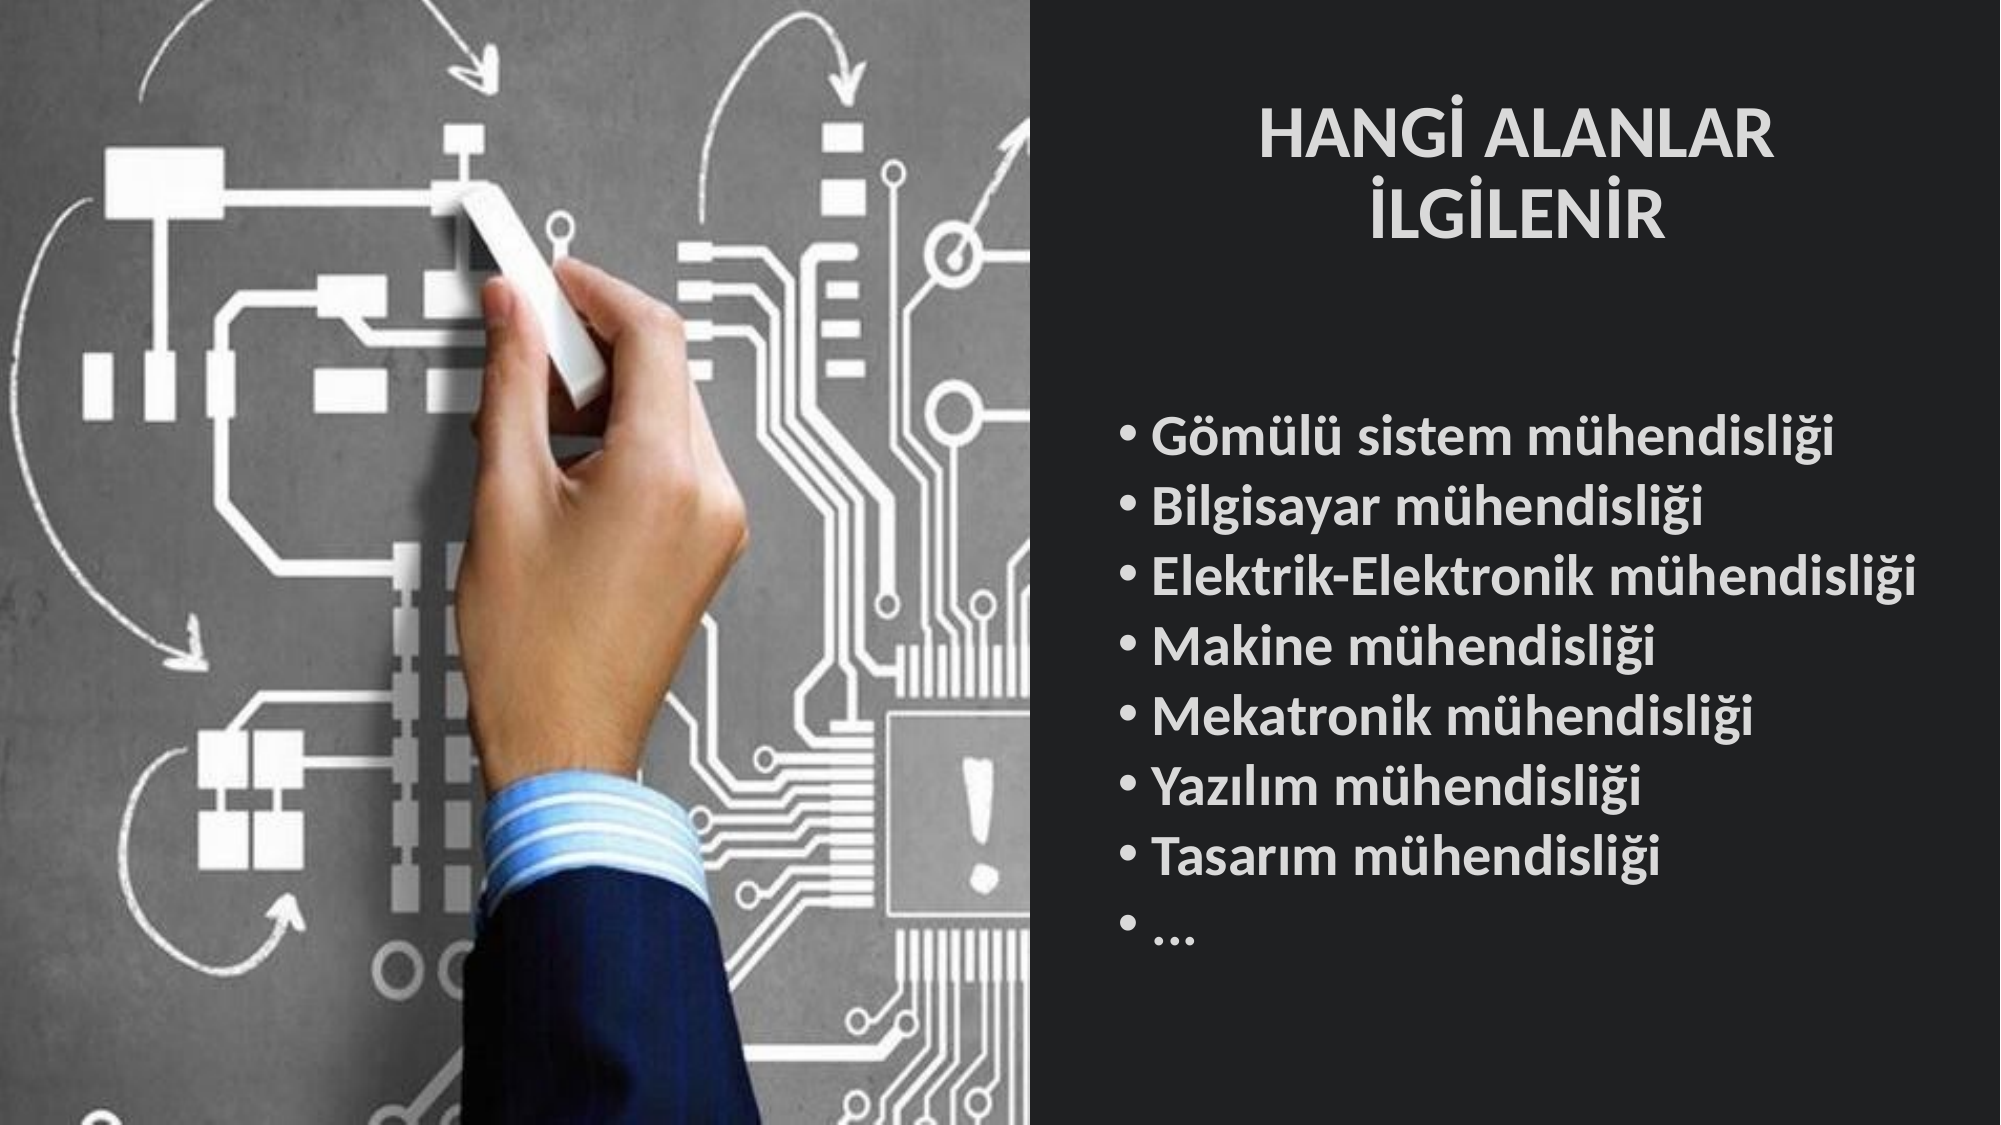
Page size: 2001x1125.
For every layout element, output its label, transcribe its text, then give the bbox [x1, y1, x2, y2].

text_box Gömülü sistem mühendisliği Bilgisayar mühendisliği Elektrik-Elektronik mühendisliği Makine mühendisliği Mekatronik mühendisliği Yazılım mühendisliği Tasarım mühendisliği ... [1103, 389, 1933, 1035]
picture [0, 0, 1030, 1125]
title HANGİ ALANLAR İLGİLENİR [1125, 94, 1910, 254]
